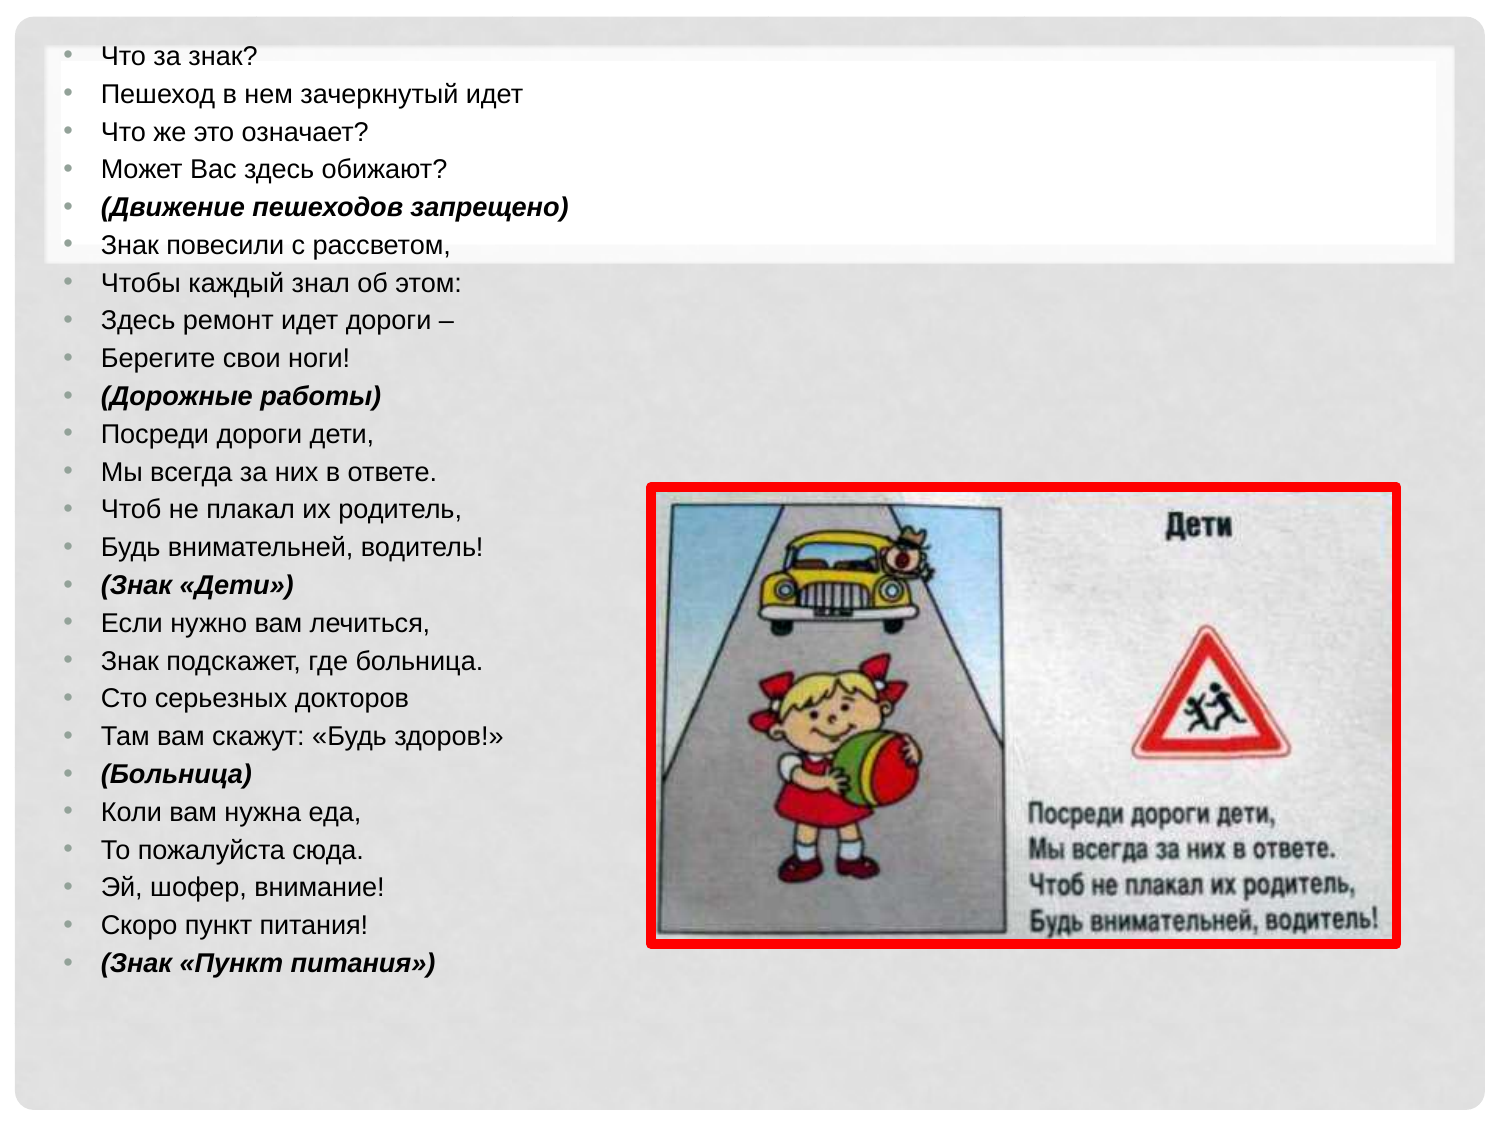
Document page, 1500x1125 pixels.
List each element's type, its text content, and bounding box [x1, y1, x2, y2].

list Что за знак? Пешеход в нем зачеркнутый идет Что же это означает? Может Вас здесь обижают? (Движение пешеходов запрещено) Знак повесили с рассветом, Чтобы каждый знал об этом: Здесь ремонт идет дороги – Берегите свои ноги! (Дорожные работы) Посреди дороги дети, Мы всегда за них в ответе. Чтоб не плакал их родитель, Будь внимательней, водитель! (Знак «Дети») Если нужно вам лечиться, Знак подскажет, где больница. Сто серьезных докторов Там вам скажут: «Будь здоров!» (Больница) Коли вам нужна еда, То пожалуйста сюда. Эй, шофер, внимание! Скоро пункт питания! (Знак «Пункт питания») [29, 30, 1425, 1083]
picture [655, 491, 1393, 940]
